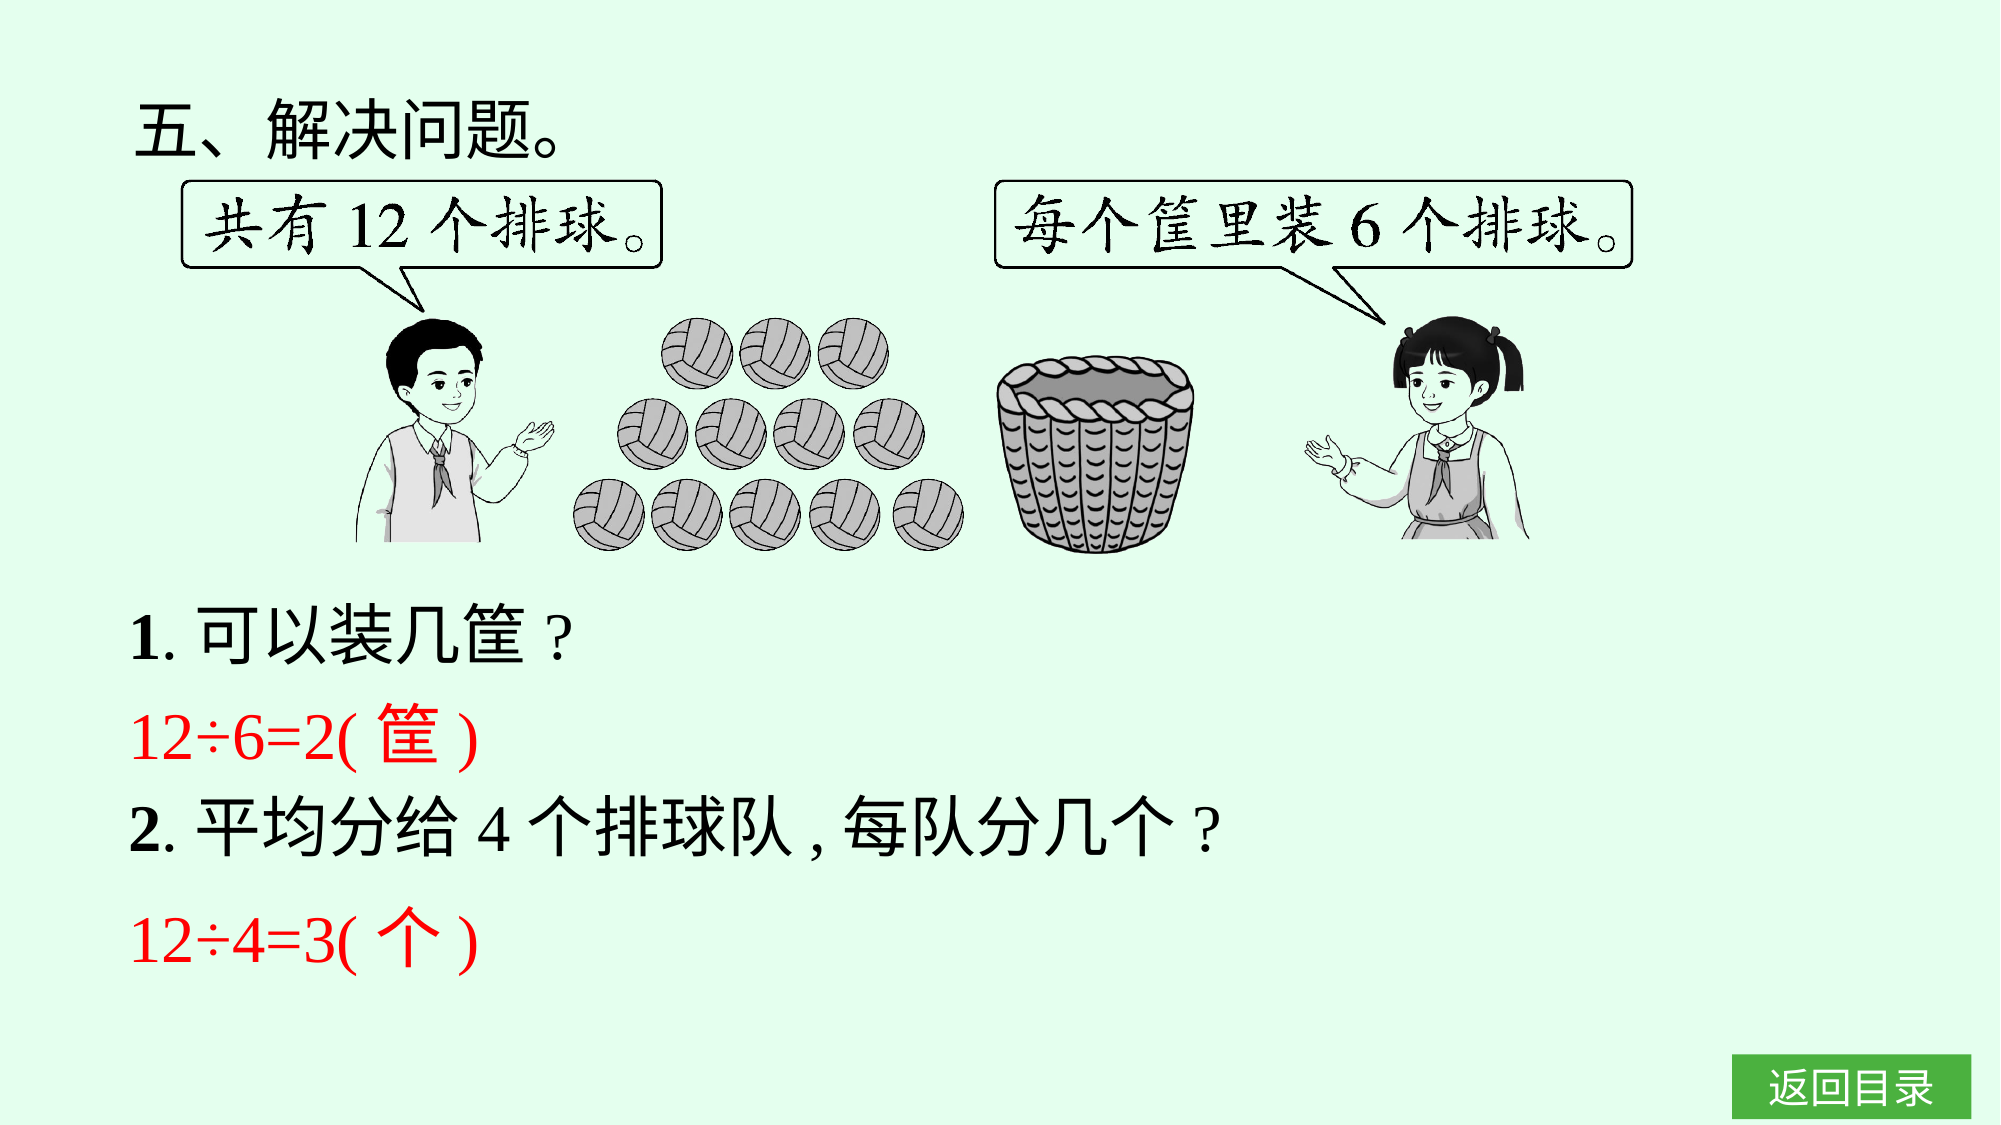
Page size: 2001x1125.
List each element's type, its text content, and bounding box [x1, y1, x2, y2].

picture [178, 176, 1636, 558]
text_box 12÷6=2(筐) [113, 669, 496, 781]
text_box 1.可以装几筐? 2.平均分给4个排球队,每队分几个? [113, 569, 1887, 873]
text_box 12÷4=3(个) [113, 872, 496, 983]
text_box 五、解决问题。 [117, 64, 630, 176]
